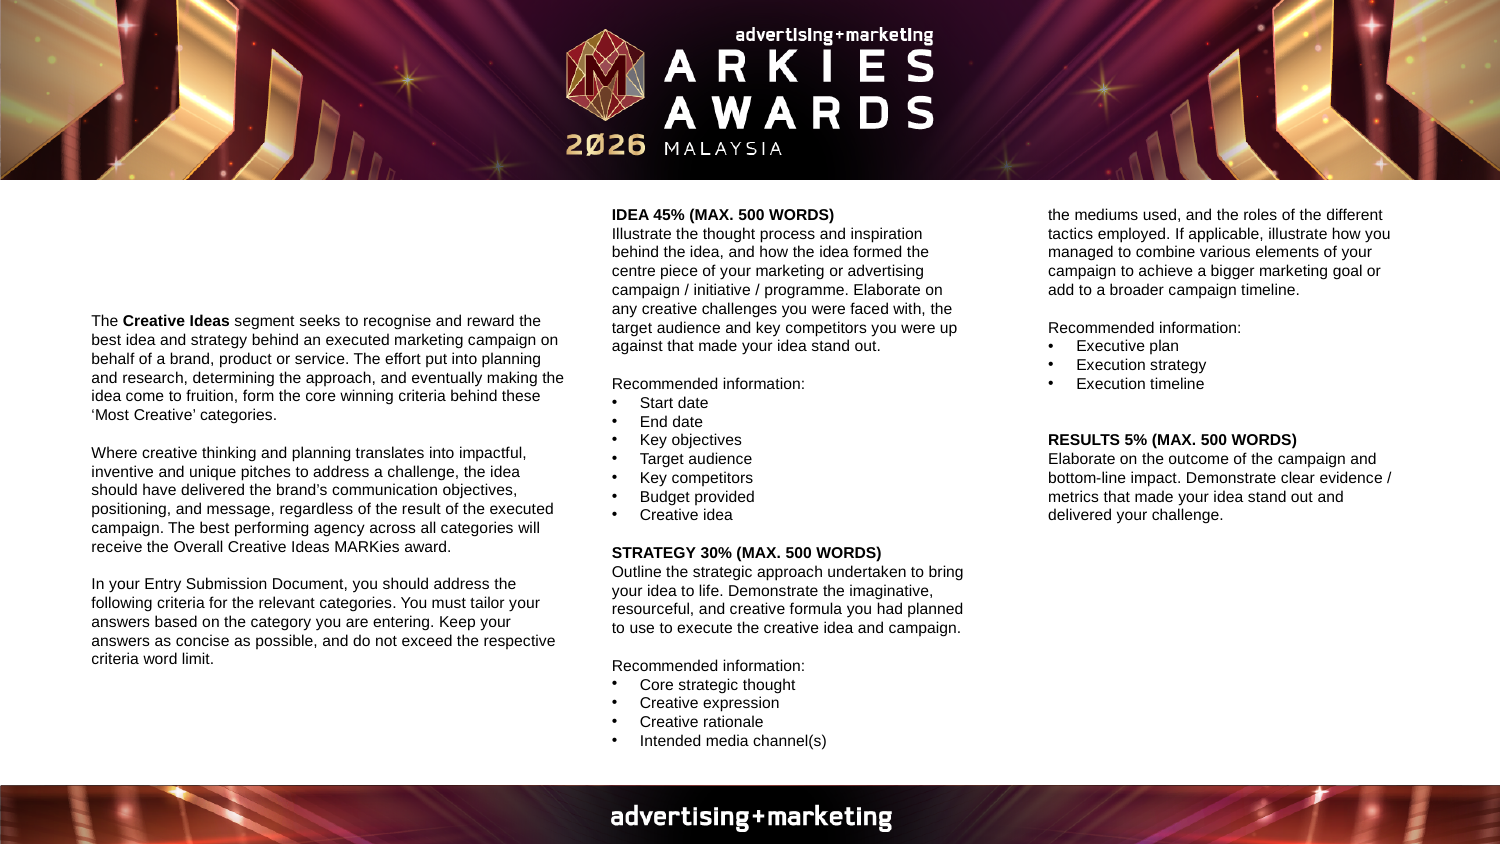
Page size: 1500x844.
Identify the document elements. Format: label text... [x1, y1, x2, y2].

picture [0, 0, 1500, 844]
text_box IDEA 45% (MAX. 500 WORDS) Illustrate the thought process and inspiration behind the idea, and how the idea formed the centre piece of your marketing or advertising campaign / initiative / programme. Elaborate on any creative challenges you were faced with, the target audience and key competitors you were up against that made your idea stand out. Recommended information: Start date End date Key objectives Target audience Key competitors Budget provided Creative idea STRATEGY 30% (MAX. 500 WORDS) Outline the strategic approach undertaken to bring your idea to life. Demonstrate the imaginative, resourceful, and creative formula you had planned to use to execute the creative idea and campaign. Recommended information: Core strategic thought Creative expression Creative rationale Intended media channel(s) EXECUTION 20% (MAX. 500 WORDS) Describe how your creative idea was implemented, the mediums used, and the roles of the different tactics employed. If applicable, illustrate how you managed to combine various elements of your campaign to achieve a bigger marketing goal or add to a broader campaign timeline. Recommended information: Executive plan Execution strategy Execution timeline RESULTS 5% (MAX. 500 WORDS) Elaborate on the outcome of the campaign and bottom-line impact. Demonstrate clear evidence / metrics that made your idea stand out and delivered your challenge. [597, 197, 1424, 844]
text_box The Creative Ideas segment seeks to recognise and reward the best idea and strategy behind an executed marketing campaign on behalf of a brand, product or service. The effort put into planning and research, determining the approach, and eventually making the idea come to fruition, form the core winning criteria behind these ‘Most Creative’ categories. Where creative thinking and planning translates into impactful, inventive and unique pitches to address a challenge, the idea should have delivered the brand’s communication objectives, positioning, and message, regardless of the result of the executed campaign. The best performing agency across all categories will receive the Overall Creative Ideas MARKies award. In your Entry Submission Document, you should address the following criteria for the relevant categories. You must tailor your answers based on the category you are entering. Keep your answers as concise as possible, and do not exceed the respective criteria word limit. [76, 303, 585, 676]
